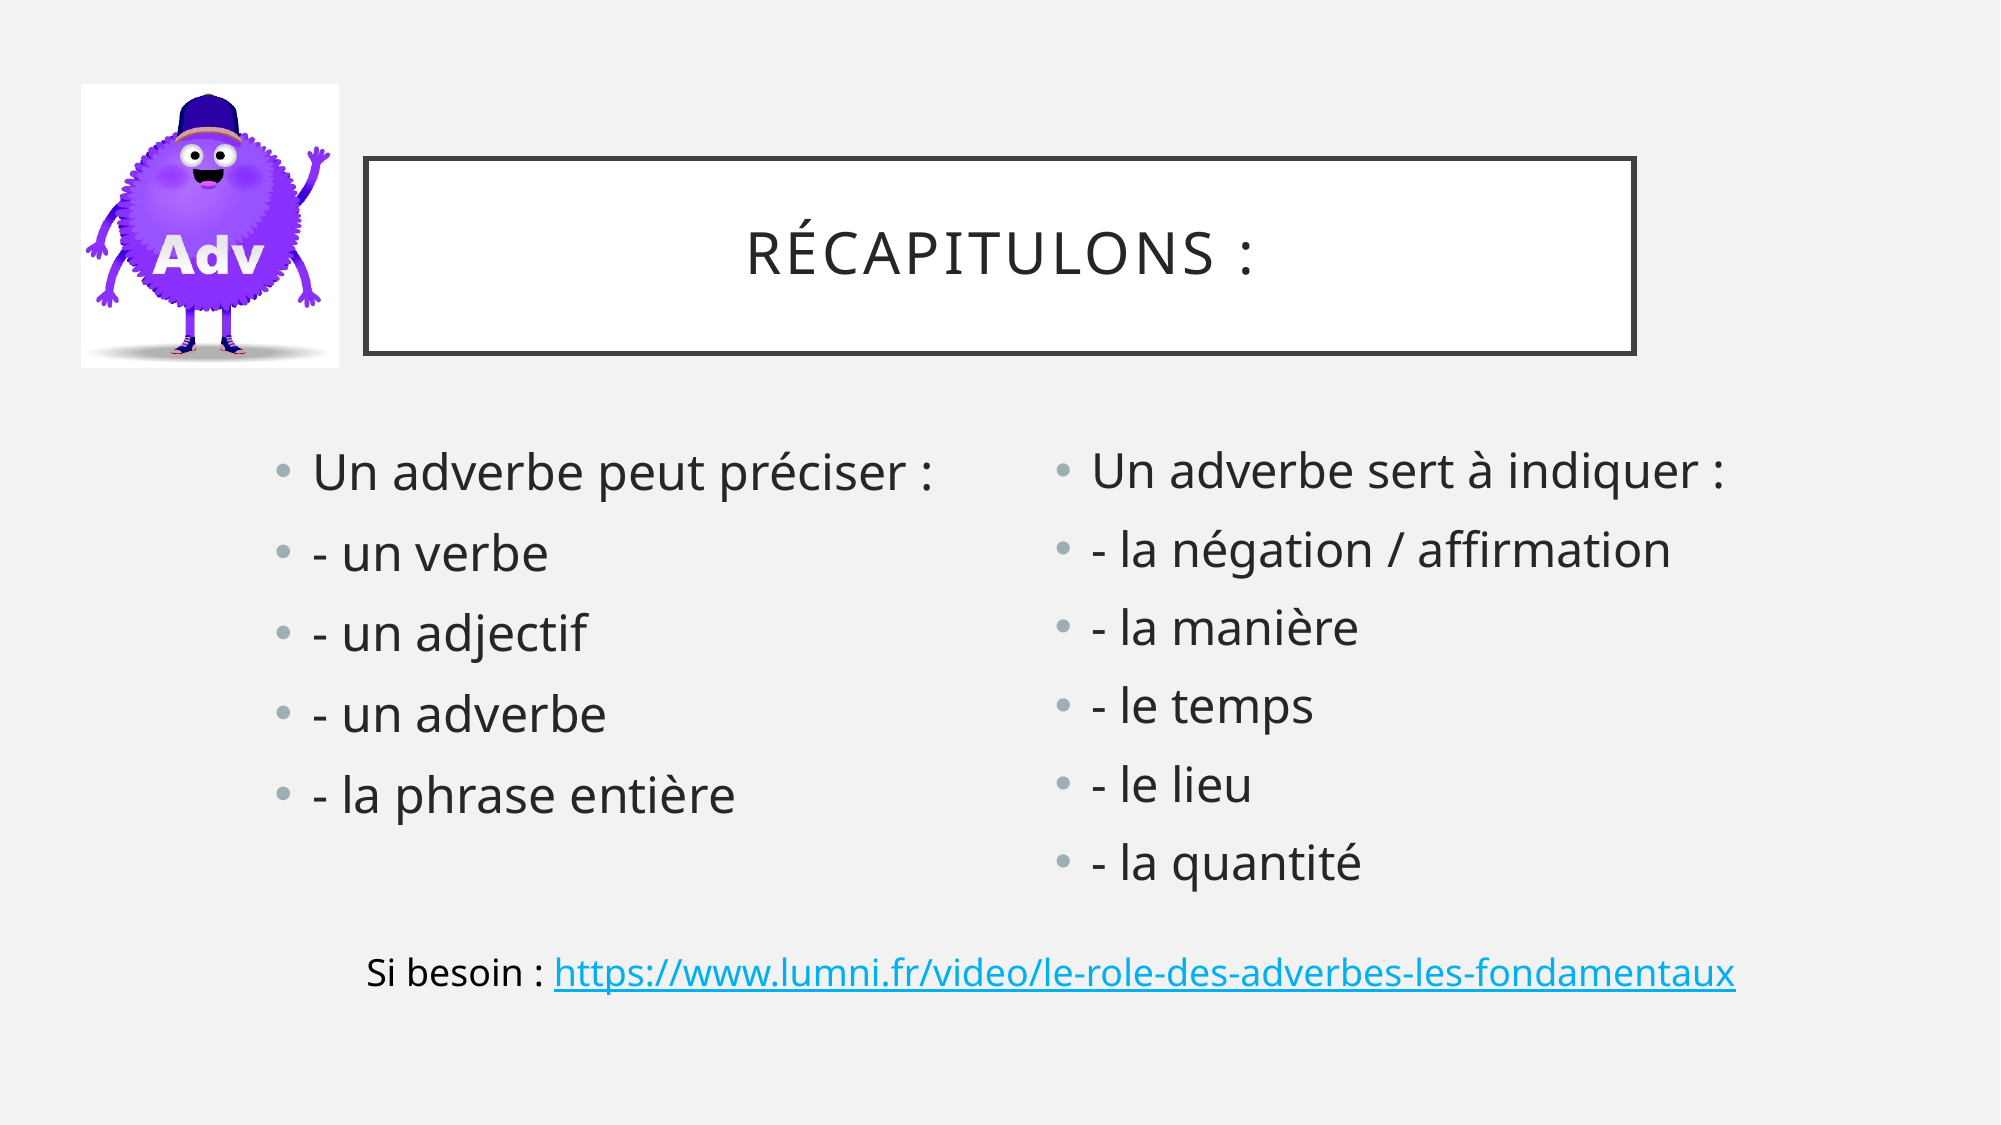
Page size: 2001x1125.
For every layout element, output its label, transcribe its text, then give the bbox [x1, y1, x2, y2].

picture [81, 84, 339, 368]
list Un adverbe sert à indiquer : - la négation / affirmation - la manière - le temps - le lieu - la quantité [1039, 432, 1741, 941]
list Un adverbe peut préciser : - un verbe - un adjectif - un adverbe - la phrase entière [259, 432, 961, 942]
text_box Si besoin : https://www.lumni.fr/video/le-role-des-adverbes-les-fondamentaux [351, 941, 1833, 1008]
title Récapitulons : [363, 156, 1637, 356]
